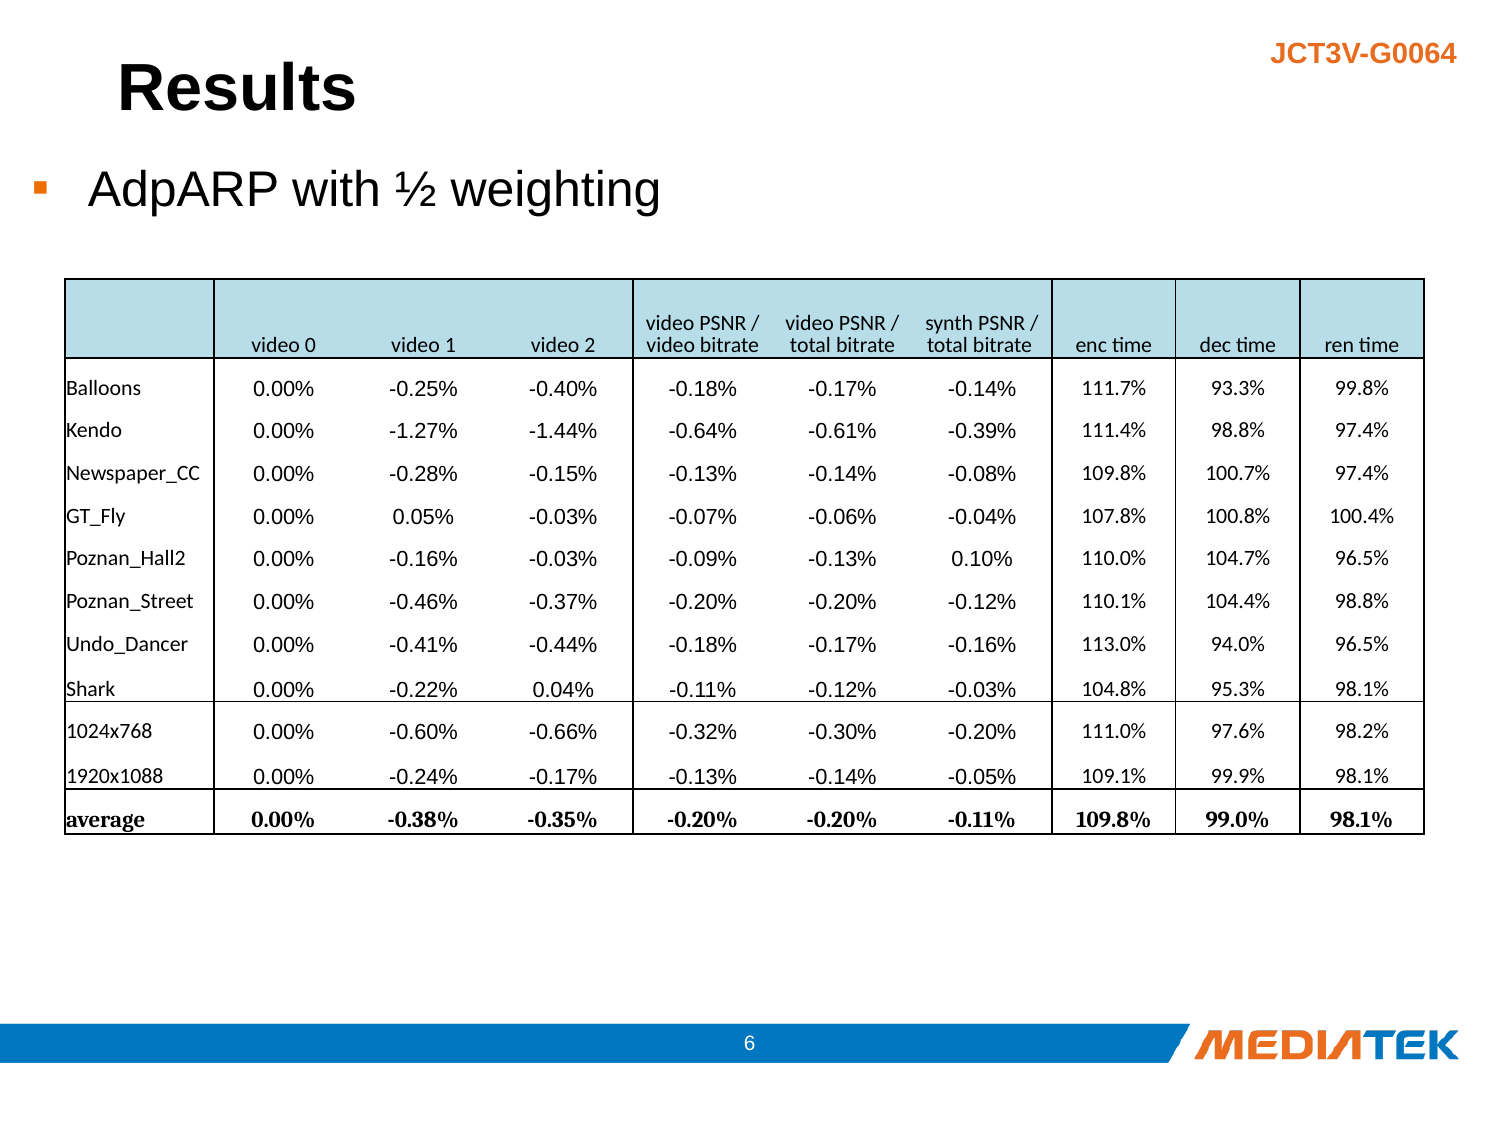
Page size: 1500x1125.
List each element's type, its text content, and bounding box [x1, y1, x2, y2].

table_cell -0.13% [634, 443, 773, 486]
table_header video 1 [354, 280, 493, 357]
table_cell 110.0% [1053, 529, 1175, 571]
table_cell 0.00% [215, 486, 354, 529]
table_cell -0.28% [354, 443, 493, 486]
table_cell -0.17% [773, 359, 912, 401]
list AdpARP with ½ weighting [16, 148, 1483, 976]
table_cell 98.8% [1301, 571, 1423, 614]
table_cell Kendo [66, 401, 213, 443]
table_cell 99.8% [1301, 359, 1423, 401]
table_cell -0.66% [493, 702, 632, 744]
table_header ren time [1301, 280, 1423, 357]
table_cell average [66, 790, 213, 833]
table_cell -0.32% [634, 702, 773, 744]
table_cell -0.12% [912, 571, 1051, 614]
table_cell -0.24% [354, 744, 493, 788]
table_cell 97.4% [1301, 401, 1423, 443]
table_cell -0.11% [912, 790, 1051, 833]
table_cell Shark [66, 657, 213, 701]
table_cell -0.37% [493, 571, 632, 614]
table_cell 98.8% [1176, 401, 1299, 443]
table_cell 99.9% [1176, 744, 1299, 788]
table_cell -0.20% [634, 790, 773, 833]
table_header video PSNR / total bitrate [773, 280, 912, 357]
table_cell 1920x1088 [66, 744, 213, 788]
table_cell -0.25% [354, 359, 493, 401]
table_cell -0.20% [634, 571, 773, 614]
table_header enc time [1053, 280, 1175, 357]
picture [789, 1023, 1459, 1063]
table_cell -0.46% [354, 571, 493, 614]
table_cell -0.16% [912, 614, 1051, 657]
title Results [101, 28, 1425, 138]
table_header video 2 [493, 280, 632, 357]
table_cell 113.0% [1053, 614, 1175, 657]
table_cell 95.3% [1176, 657, 1299, 701]
table_cell 96.5% [1301, 529, 1423, 571]
table_cell -0.08% [912, 443, 1051, 486]
table_cell 0.00% [215, 571, 354, 614]
table_cell 111.0% [1053, 702, 1175, 744]
table_cell -0.12% [773, 657, 912, 701]
table_cell Poznan_Hall2 [66, 529, 213, 571]
table_header synth PSNR / total bitrate [912, 280, 1051, 357]
picture [0, 1023, 711, 1063]
table_header dec time [1176, 280, 1299, 357]
table_cell -0.18% [634, 359, 773, 401]
table_cell -0.15% [493, 443, 632, 486]
table_cell -0.60% [354, 702, 493, 744]
table_cell 0.10% [912, 529, 1051, 571]
table_cell 100.7% [1176, 443, 1299, 486]
table_cell -0.38% [354, 790, 493, 833]
table_cell 94.0% [1176, 614, 1299, 657]
table_cell -0.17% [493, 744, 632, 788]
slide_number 5 [711, 1022, 789, 1090]
table_cell -0.03% [493, 529, 632, 571]
table_cell 109.1% [1053, 744, 1175, 788]
table_cell 0.00% [215, 790, 354, 833]
table_cell 93.3% [1176, 359, 1299, 401]
table_cell 109.8% [1053, 443, 1175, 486]
table_cell 0.00% [215, 744, 354, 788]
table_cell -0.04% [912, 486, 1051, 529]
table_cell 97.4% [1301, 443, 1423, 486]
table_cell 107.8% [1053, 486, 1175, 529]
table_cell 98.2% [1301, 702, 1423, 744]
table_cell Balloons [66, 359, 213, 401]
table_cell -0.20% [912, 702, 1051, 744]
table_cell -0.14% [773, 443, 912, 486]
table_cell 0.00% [215, 529, 354, 571]
table_cell 97.6% [1176, 702, 1299, 744]
table_cell -0.14% [912, 359, 1051, 401]
table_cell -0.64% [634, 401, 773, 443]
table_cell -0.61% [773, 401, 912, 443]
table_cell 99.0% [1176, 790, 1299, 833]
table_cell -0.40% [493, 359, 632, 401]
table_cell -0.18% [634, 614, 773, 657]
table_cell 0.05% [354, 486, 493, 529]
table_cell -0.14% [773, 744, 912, 788]
table_cell -0.11% [634, 657, 773, 701]
table_cell 104.4% [1176, 571, 1299, 614]
table_cell -0.20% [773, 571, 912, 614]
table_cell Newspaper_CC [66, 443, 213, 486]
table_cell -0.17% [773, 614, 912, 657]
table_cell 0.00% [215, 657, 354, 701]
table_cell 0.00% [215, 614, 354, 657]
table_cell 0.00% [215, 359, 354, 401]
table_cell GT_Fly [66, 486, 213, 529]
table_cell -0.09% [634, 529, 773, 571]
table_cell 1024x768 [66, 702, 213, 744]
table_header video PSNR / video bitrate [634, 280, 773, 357]
table_cell 110.1% [1053, 571, 1175, 614]
table_cell -0.39% [912, 401, 1051, 443]
table_cell 104.8% [1053, 657, 1175, 701]
table_cell -0.22% [354, 657, 493, 701]
table_cell -1.27% [354, 401, 493, 443]
table_cell 111.4% [1053, 401, 1175, 443]
table_cell -0.03% [493, 486, 632, 529]
table_cell 0.00% [215, 702, 354, 744]
table_cell Poznan_Street [66, 571, 213, 614]
table_cell -0.05% [912, 744, 1051, 788]
table_cell -1.44% [493, 401, 632, 443]
table_cell 111.7% [1053, 359, 1175, 401]
table_cell 0.00% [215, 401, 354, 443]
table_cell 0.04% [493, 657, 632, 701]
table_cell -0.35% [493, 790, 632, 833]
table_cell 100.8% [1176, 486, 1299, 529]
table_cell Undo_Dancer [66, 614, 213, 657]
table_cell -0.16% [354, 529, 493, 571]
table_cell -0.07% [634, 486, 773, 529]
table_cell 98.1% [1301, 744, 1423, 788]
table_cell -0.13% [634, 744, 773, 788]
table_cell -0.03% [912, 657, 1051, 701]
table_cell 96.5% [1301, 614, 1423, 657]
table_cell -0.20% [773, 790, 912, 833]
table_cell -0.30% [773, 702, 912, 744]
table_cell -0.44% [493, 614, 632, 657]
table_cell 109.8% [1053, 790, 1175, 833]
table_header [66, 280, 213, 357]
table_cell 98.1% [1301, 790, 1423, 833]
table_cell 0.00% [215, 443, 354, 486]
table_cell -0.13% [773, 529, 912, 571]
table_cell 104.7% [1176, 529, 1299, 571]
table_cell -0.06% [773, 486, 912, 529]
table_header video 0 [215, 280, 354, 357]
table_cell 100.4% [1301, 486, 1423, 529]
table_cell 98.1% [1301, 657, 1423, 701]
table_cell -0.41% [354, 614, 493, 657]
